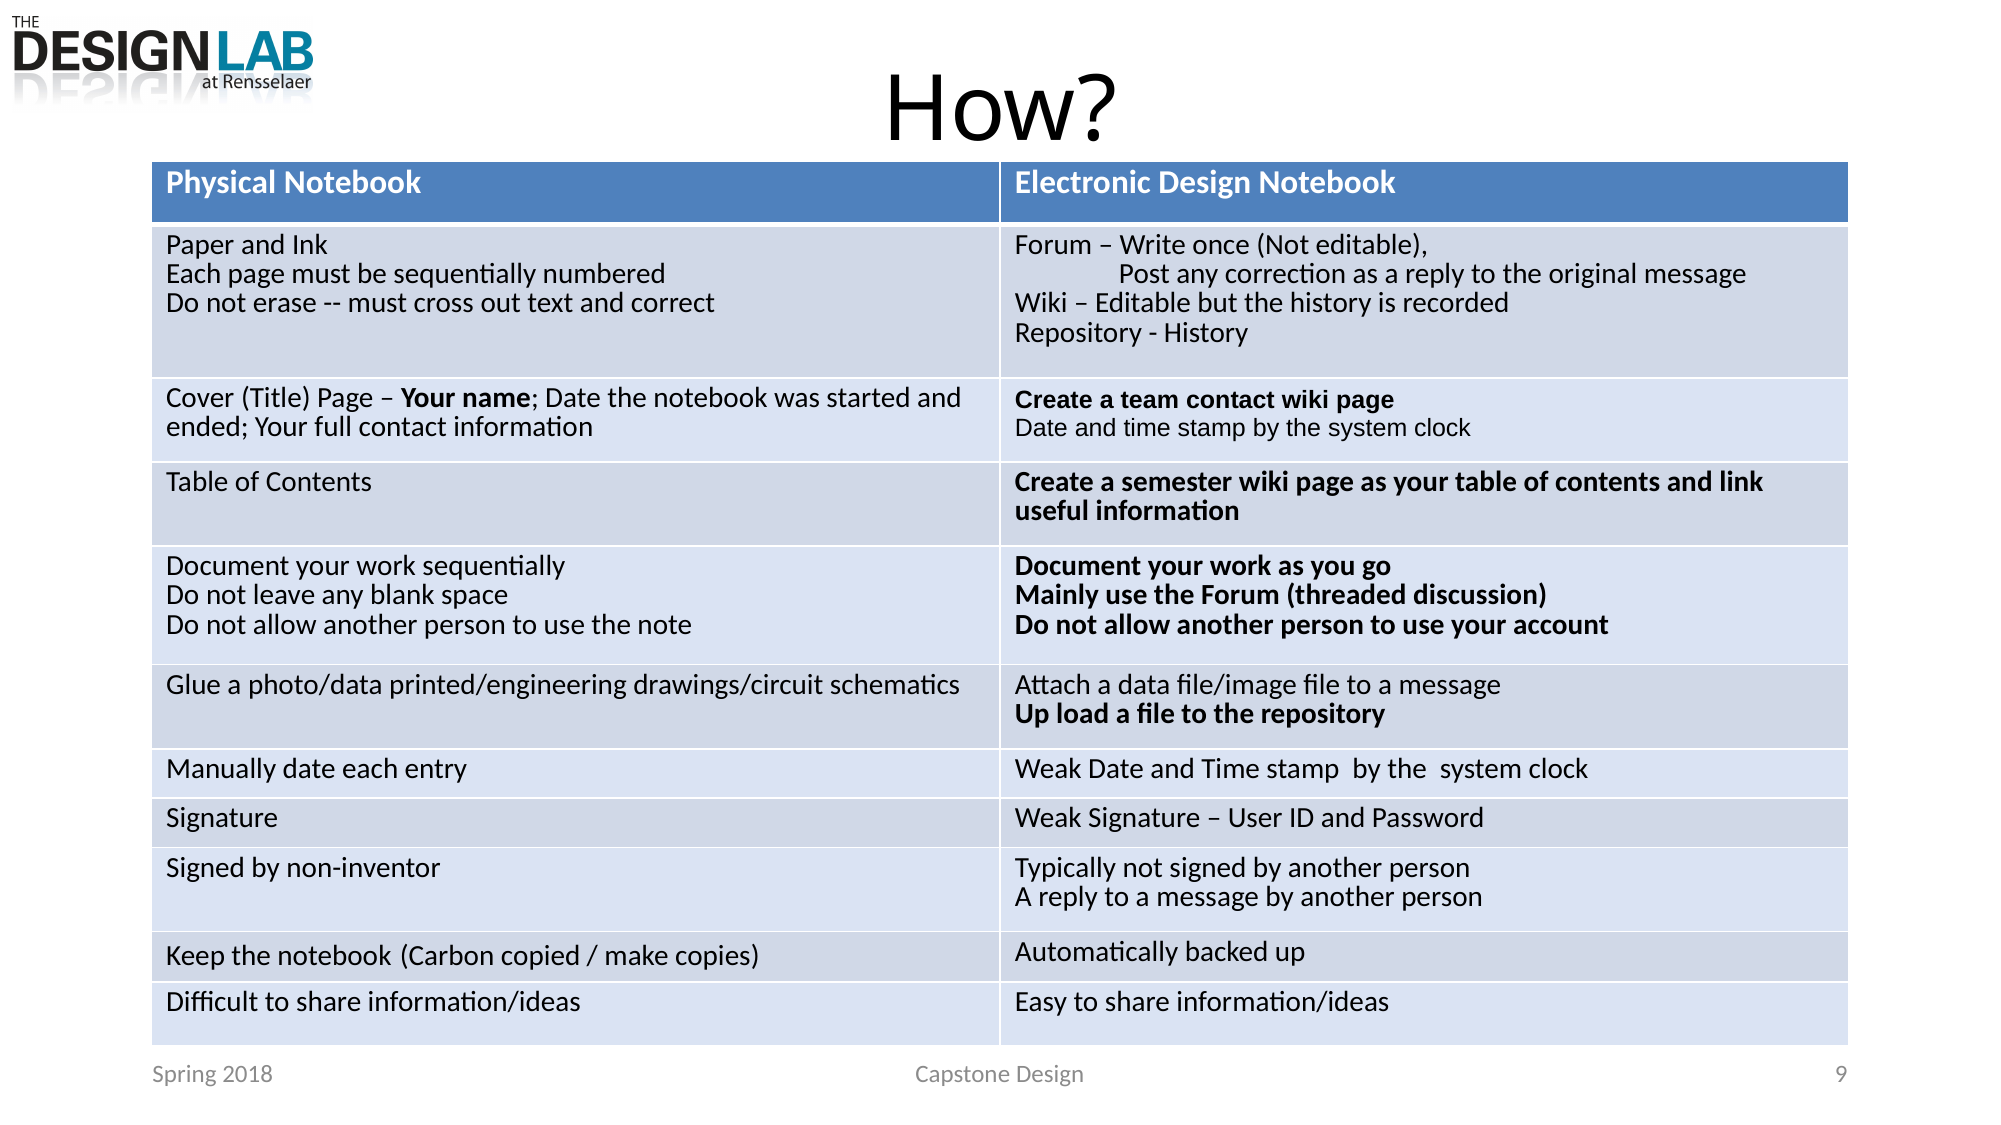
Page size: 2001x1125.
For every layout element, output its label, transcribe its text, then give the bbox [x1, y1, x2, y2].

picture [12, 16, 137, 113]
table_cell Weak Signature – User ID and Password [1001, 799, 1848, 847]
table_cell Attach a data file/image file to a message Up load a file to the repository [1001, 665, 1848, 748]
table_cell Create a semester wiki page as your table of contents and link useful information [1001, 463, 1848, 545]
table_cell Document your work as you go Mainly use the Forum (threaded discussion) Do not allow another person to use your account [1001, 547, 1848, 664]
table_cell Create a team contact wiki page Date and time stamp by the system clock [1001, 379, 1848, 461]
table_cell Easy to share information/ideas [1001, 983, 1848, 1045]
table_cell Difficult to share information/ideas [152, 983, 999, 1045]
table_cell Automatically backed up [1001, 932, 1848, 981]
slide_number 9 [1412, 1042, 1863, 1103]
footer Capstone Design [662, 1047, 1338, 1103]
table_cell Forum – Write once (Not editable), Post any correction as a reply to the original message Wiki – Editable but the history is recorded Repository - History [1001, 227, 1848, 377]
table_cell Cover (Title) Page – Your name; Date the notebook was started and ended; Your full contact information [152, 379, 999, 461]
table_cell Weak Date and Time stamp by the system clock [1001, 750, 1848, 797]
table_header Electronic Design Notebook [1001, 162, 1848, 222]
table_cell Signed by non-inventor [152, 848, 999, 931]
table_cell Manually date each entry [152, 750, 999, 797]
table_header Physical Notebook [152, 162, 999, 222]
table_cell Signature [152, 799, 999, 847]
table_cell Paper and Ink Each page must be sequentially numbered Do not erase -- must cross out text and correct [152, 227, 999, 377]
table_cell Typically not signed by another person A reply to a message by another person [1001, 848, 1848, 931]
slide_number Spring 2018 [137, 1042, 588, 1103]
table_cell Table of Contents [152, 463, 999, 545]
table_cell Keep the notebook (Carbon copied / make copies) [152, 932, 999, 981]
table_cell Document your work sequentially Do not leave any blank space Do not allow another person to use the note [152, 547, 999, 664]
title How? [137, 1, 1863, 219]
table_cell Glue a photo/data printed/engineering drawings/circuit schematics [152, 665, 999, 748]
